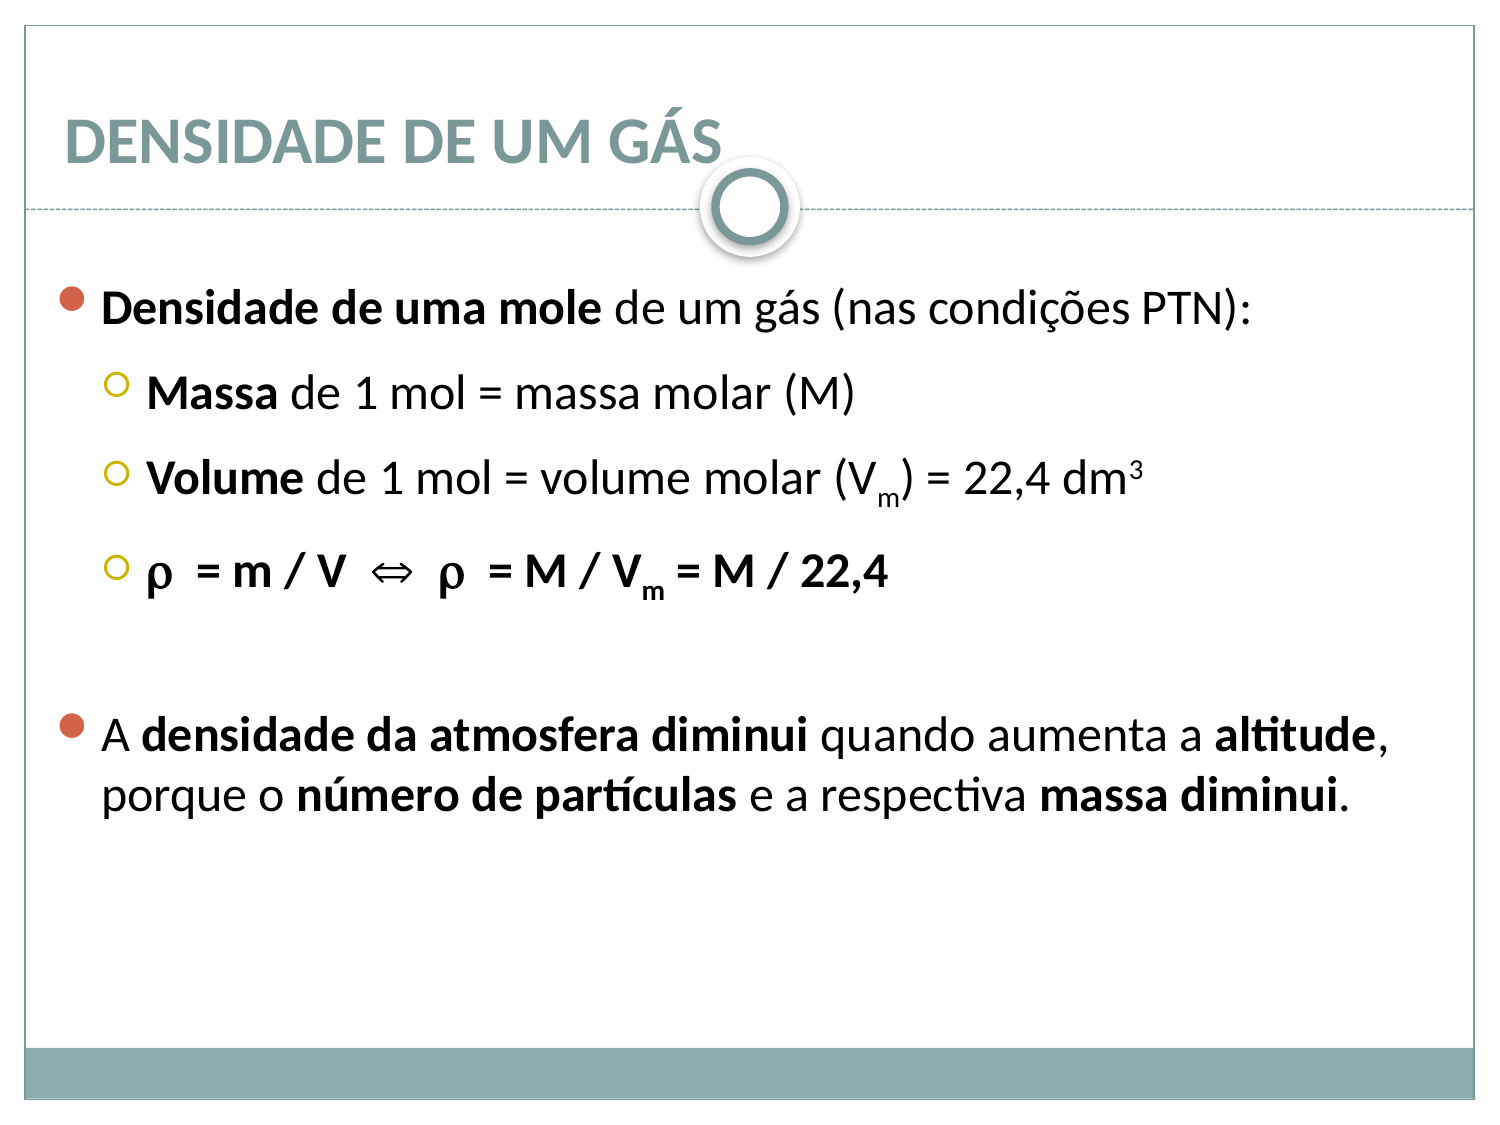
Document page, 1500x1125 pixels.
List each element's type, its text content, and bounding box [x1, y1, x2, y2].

title DENSIDADE DE UM GÁS [49, 60, 1450, 185]
text_box Densidade de uma mole de um gás (nas condições PTN): Massa de 1 mol = massa molar (M) Volume de 1 mol = volume molar (Vm) = 22,4 dm3  = m / V   = M / Vm = M / 22,4 A densidade da atmosfera diminui quando aumenta a altitude, porque o número de partículas e a respectiva massa diminui. [41, 267, 1471, 1012]
